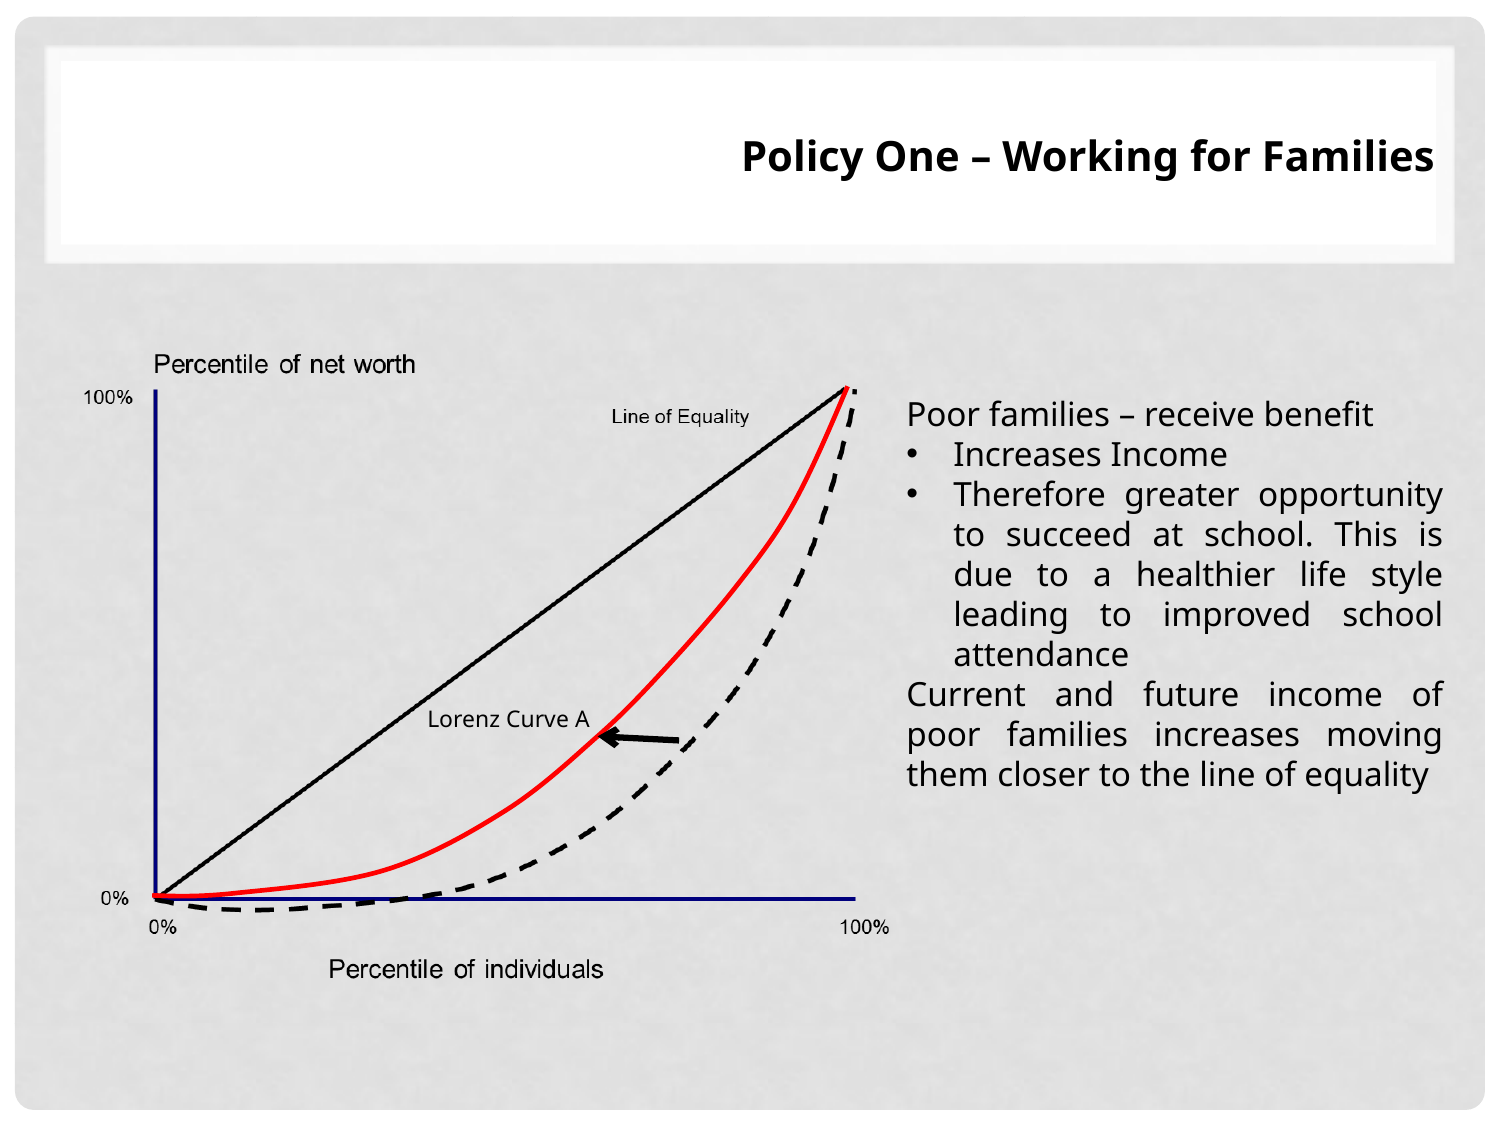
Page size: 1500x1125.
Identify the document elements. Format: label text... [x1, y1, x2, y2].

text_box Policy One – Working for Families [726, 122, 1500, 188]
text_box Poor families – receive benefit Increases Income Therefore greater opportunity to succeed at school. This is due to a healthier life style leading to improved school attendance Current and future income of poor families increases moving them closer to the line of equality [949, 386, 1459, 841]
picture [69, 337, 949, 1000]
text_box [597, 736, 680, 741]
